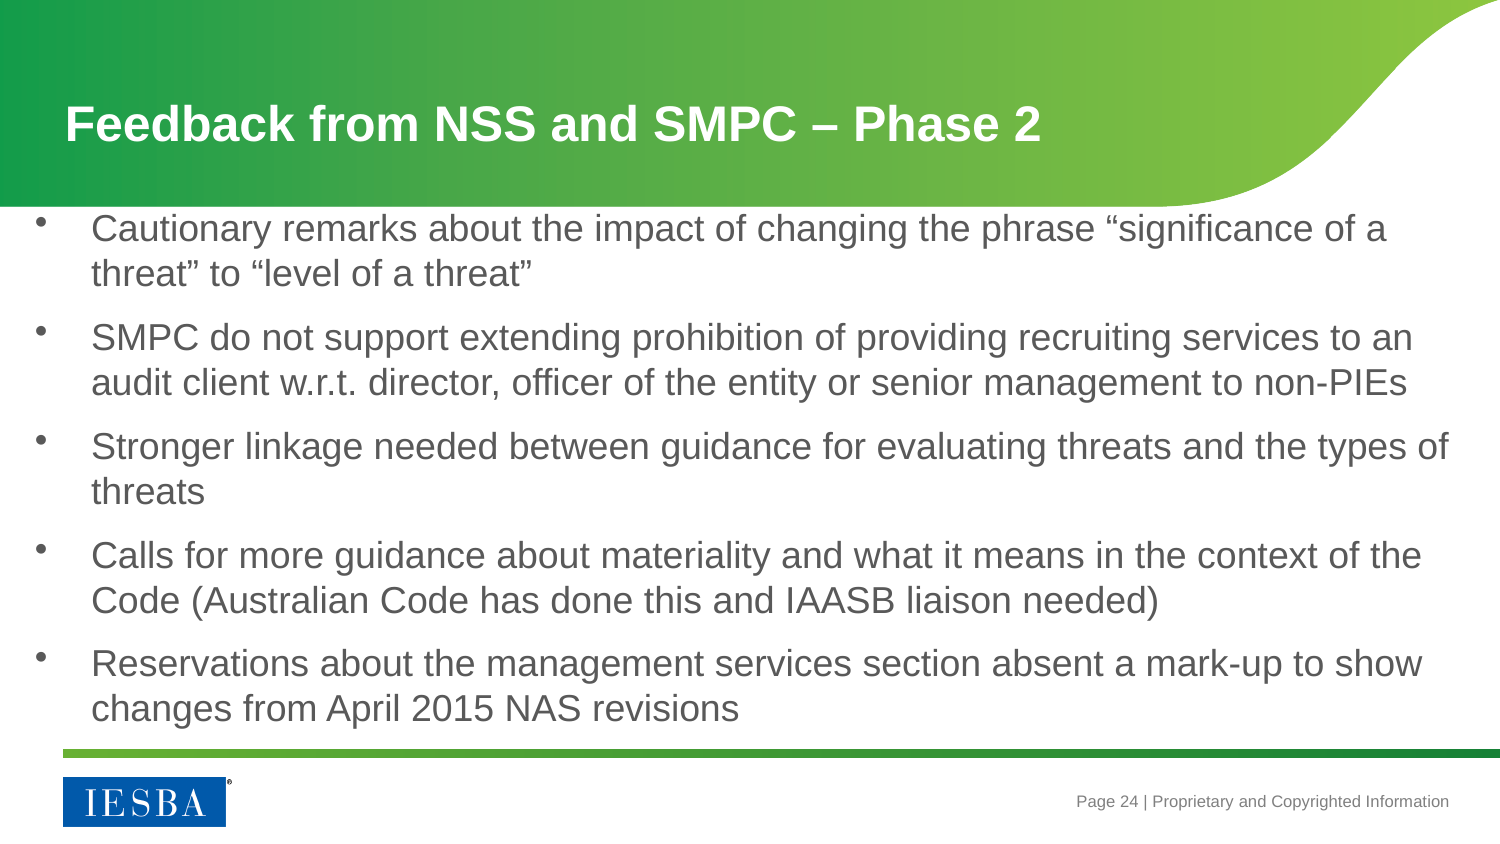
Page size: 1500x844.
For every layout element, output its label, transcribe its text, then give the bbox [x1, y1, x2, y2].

text_box Cautionary remarks about the impact of changing the phrase “significance of a threat” to “level of a threat” SMPC do not support extending prohibition of providing recruiting services to an audit client w.r.t. director, officer of the entity or senior management to non-PIEs Stronger linkage needed between guidance for evaluating threats and the types of threats Calls for more guidance about materiality and what it means in the context of the Code (Australian Code has done this and IAASB liaison needed) Reservations about the management services section absent a mark-up to show changes from April 2015 NAS revisions [19, 196, 1495, 722]
picture [0, 0, 1500, 207]
picture [63, 777, 232, 827]
text_box Feedback from NSS and SMPC – Phase 2 [50, 84, 1350, 150]
